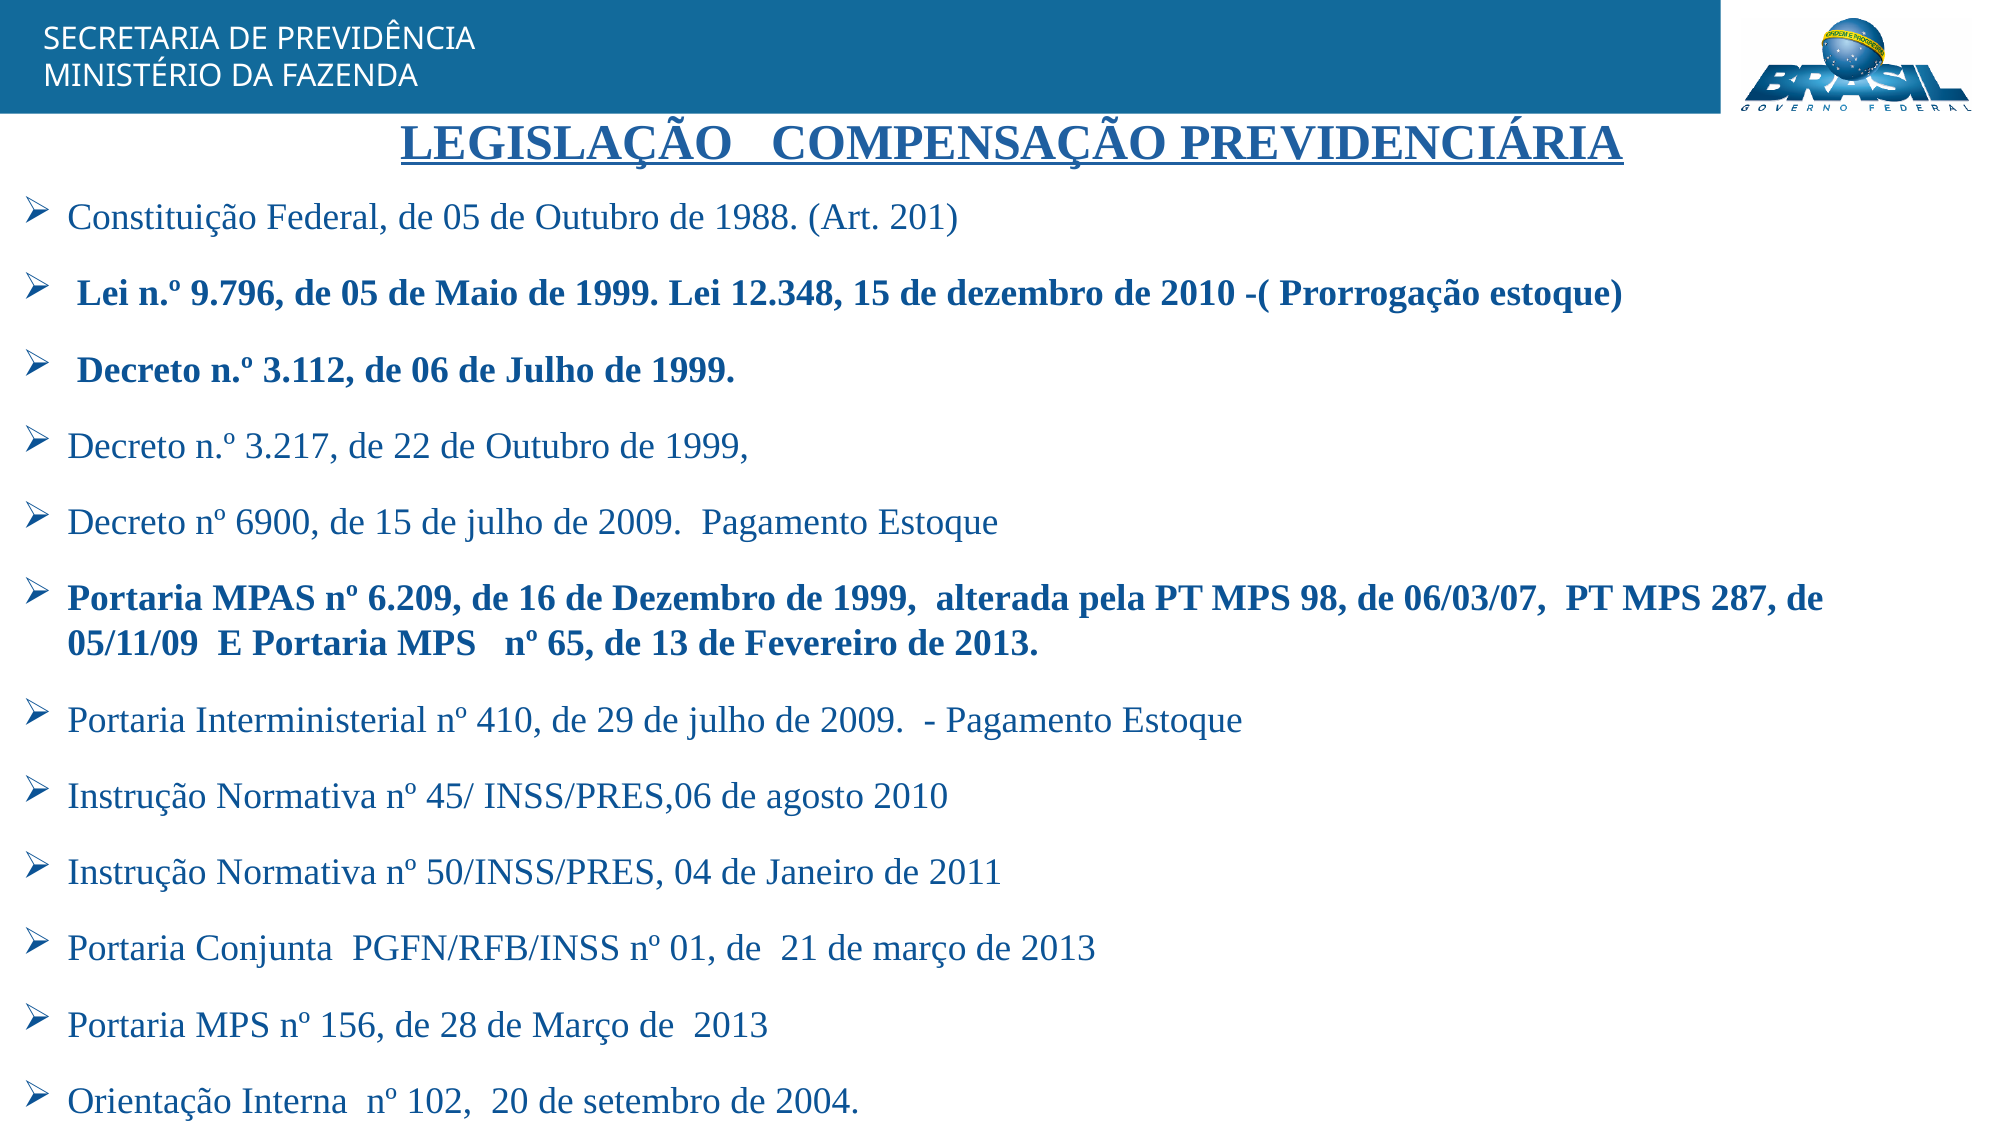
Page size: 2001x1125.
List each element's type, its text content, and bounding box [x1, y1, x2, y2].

text_box LEGISLAÇÃO COMPENSAÇÃO PREVIDENCIÁRIA [161, 101, 1864, 178]
picture [1741, 18, 1972, 111]
text_box Constituição Federal, de 05 de Outubro de 1988. (Art. 201) Lei n.º 9.796, de 05 de Maio de 1999. Lei 12.348, 15 de dezembro de 2010 -( Prorrogação estoque) Decreto n.º 3.112, de 06 de Julho de 1999. Decreto n.º 3.217, de 22 de Outubro de 1999, Decreto nº 6900, de 15 de julho de 2009. Pagamento Estoque Portaria MPAS nº 6.209, de 16 de Dezembro de 1999, alterada pela PT MPS 98, de 06/03/07, PT MPS 287, de 05/11/09 E Portaria MPS nº 65, de 13 de Fevereiro de 2013. Portaria Interministerial nº 410, de 29 de julho de 2009. - Pagamento Estoque Instrução Normativa nº 45/ INSS/PRES,06 de agosto 2010 Instrução Normativa nº 50/INSS/PRES, 04 de Janeiro de 2011 Portaria Conjunta PGFN/RFB/INSS nº 01, de 21 de março de 2013 Portaria MPS nº 156, de 28 de Março de 2013 Orientação Interna nº 102, 20 de setembro de 2004. [7, 184, 1840, 1125]
